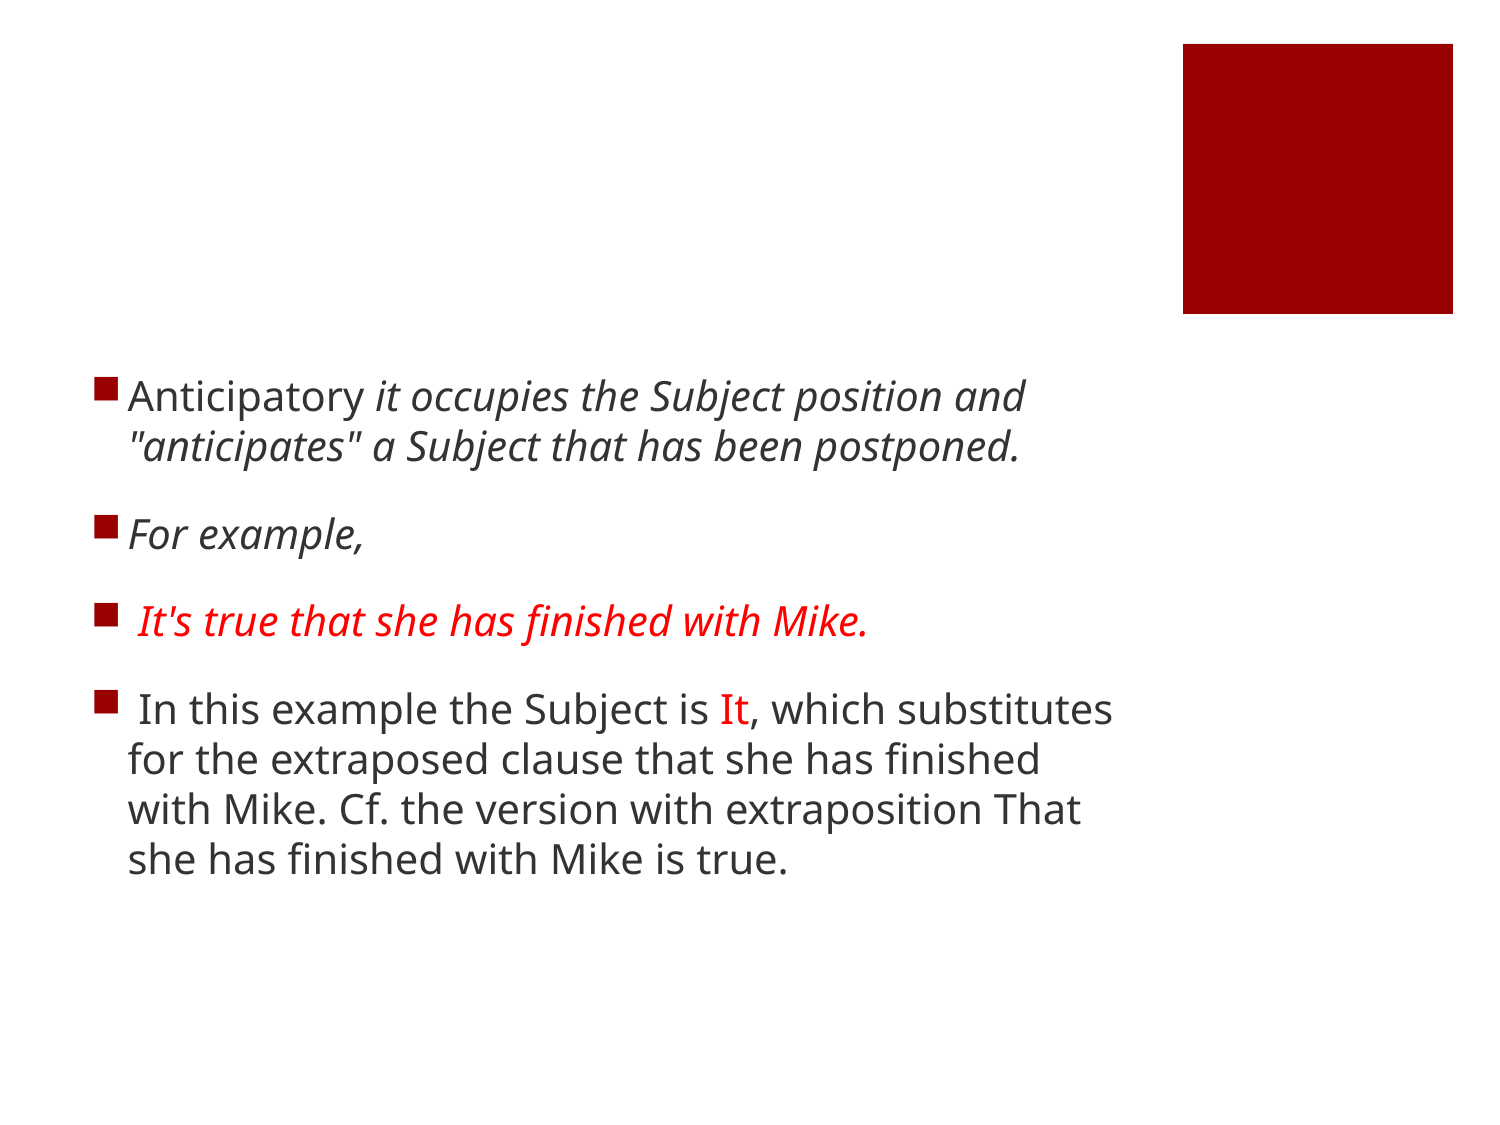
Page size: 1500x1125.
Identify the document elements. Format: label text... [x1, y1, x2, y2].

list Anticipatory it occupies the Subject position and "anticipates" a Subject that has been postponed. For example, It's true that she has finished with Mike. In this example the Subject is It, which substitutes for the extraposed clause that she has finished with Mike. Cf. the version with extraposition That she has finished with Mike is true. [75, 362, 1143, 1005]
